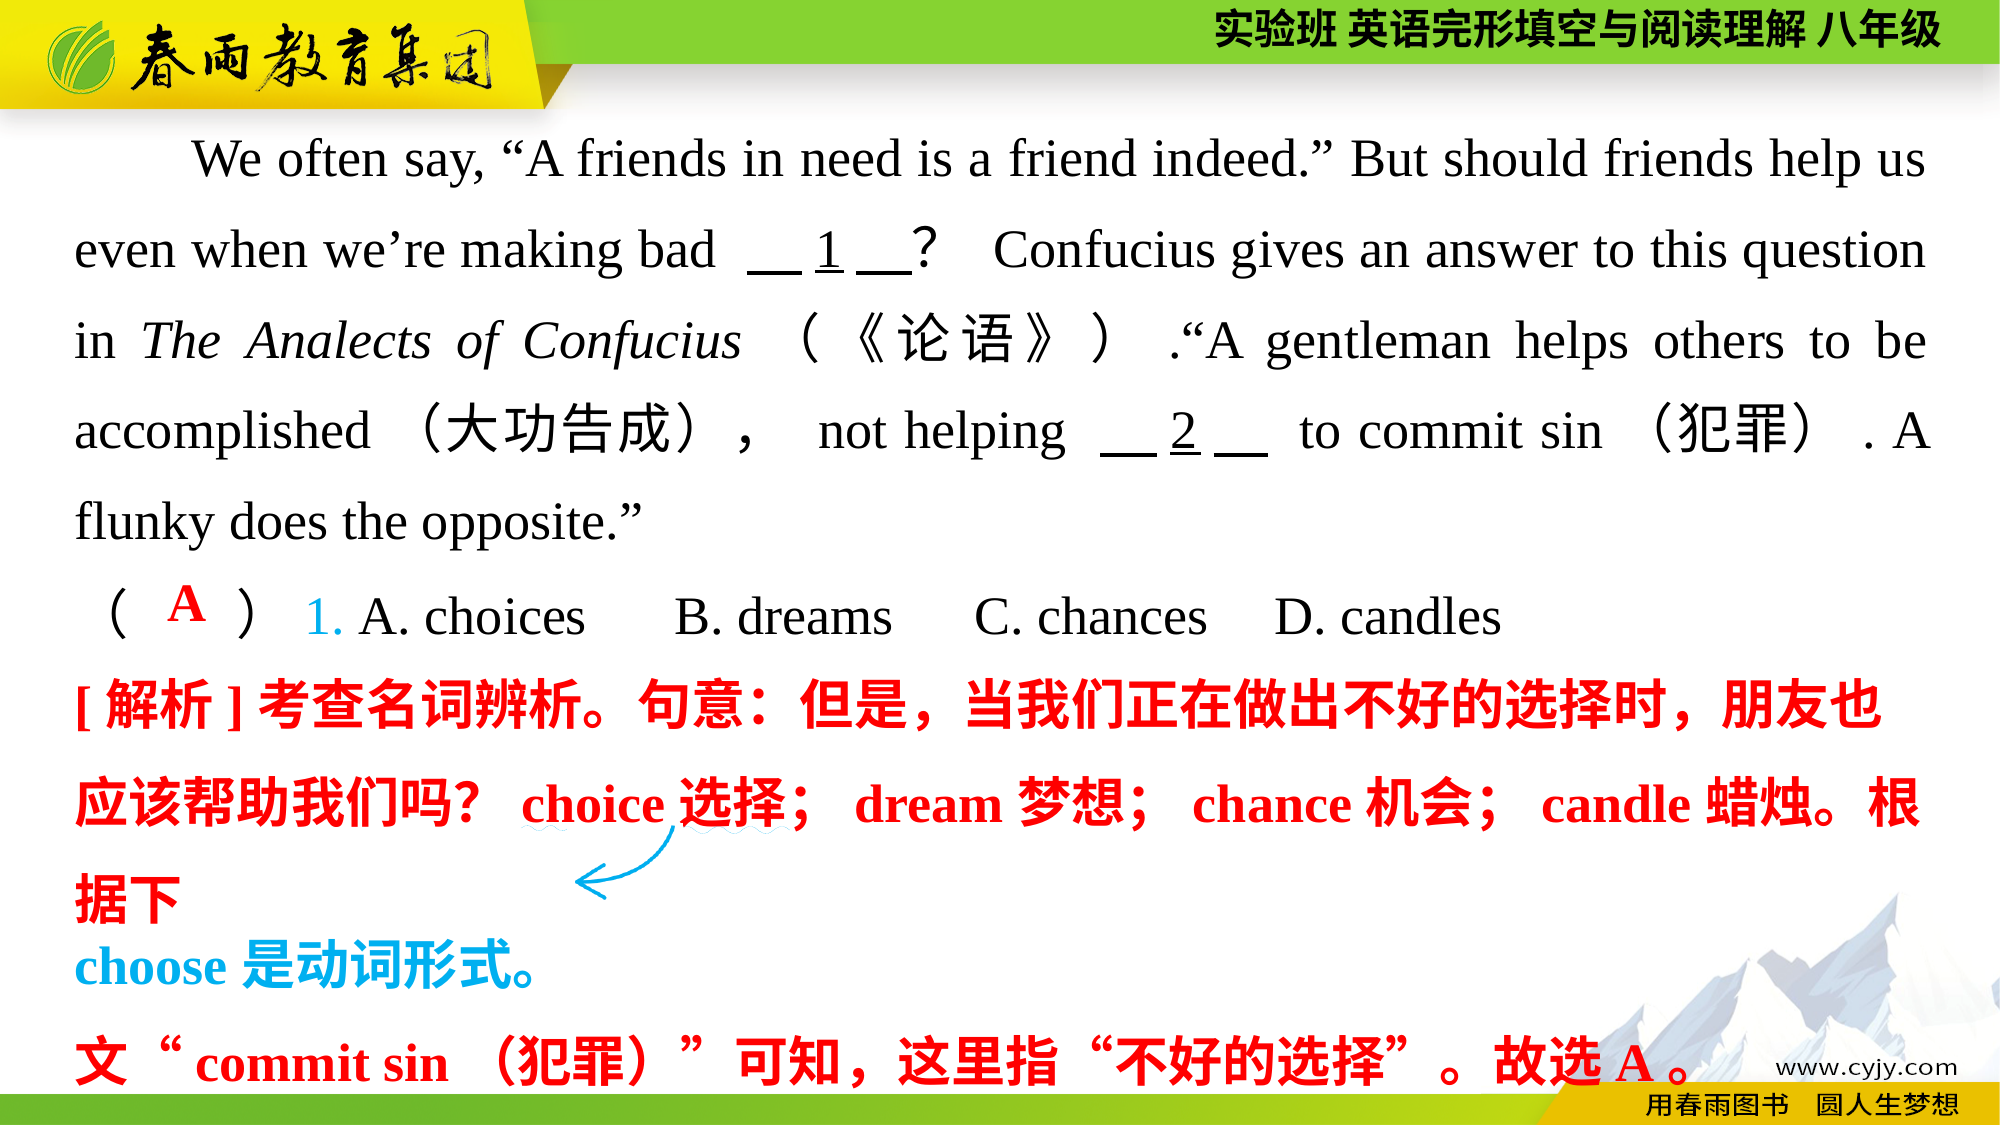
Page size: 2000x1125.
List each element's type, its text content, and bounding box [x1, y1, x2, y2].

text_box （ ）1. A. choices B. dreams C. chances D. candles [59, 540, 1944, 630]
text_box A [152, 559, 222, 630]
picture [0, 0, 2000, 1125]
list We often say, “A friends in need is a friend indeed.” But should friends help us even when we’re making bad 1 ？ Confucius gives an answer to this question in The Analects of Confucius（《论语》）.“A gentleman helps others to be accomplished（大功告成）， not helping 2 to commit sin（犯罪）. A flunky does the opposite.” [59, 88, 1944, 540]
text_box [解析]考查名词辨析。句意：但是，当我们正在做出不好的选择时，朋友也应该帮助我们吗？choice选择；dream梦想；chance机会；candle蜡烛。根据下 choose是动词形式。 文“commit sin（犯罪）”可知，这里指“不好的选择”。故选A。 [59, 630, 1944, 1101]
